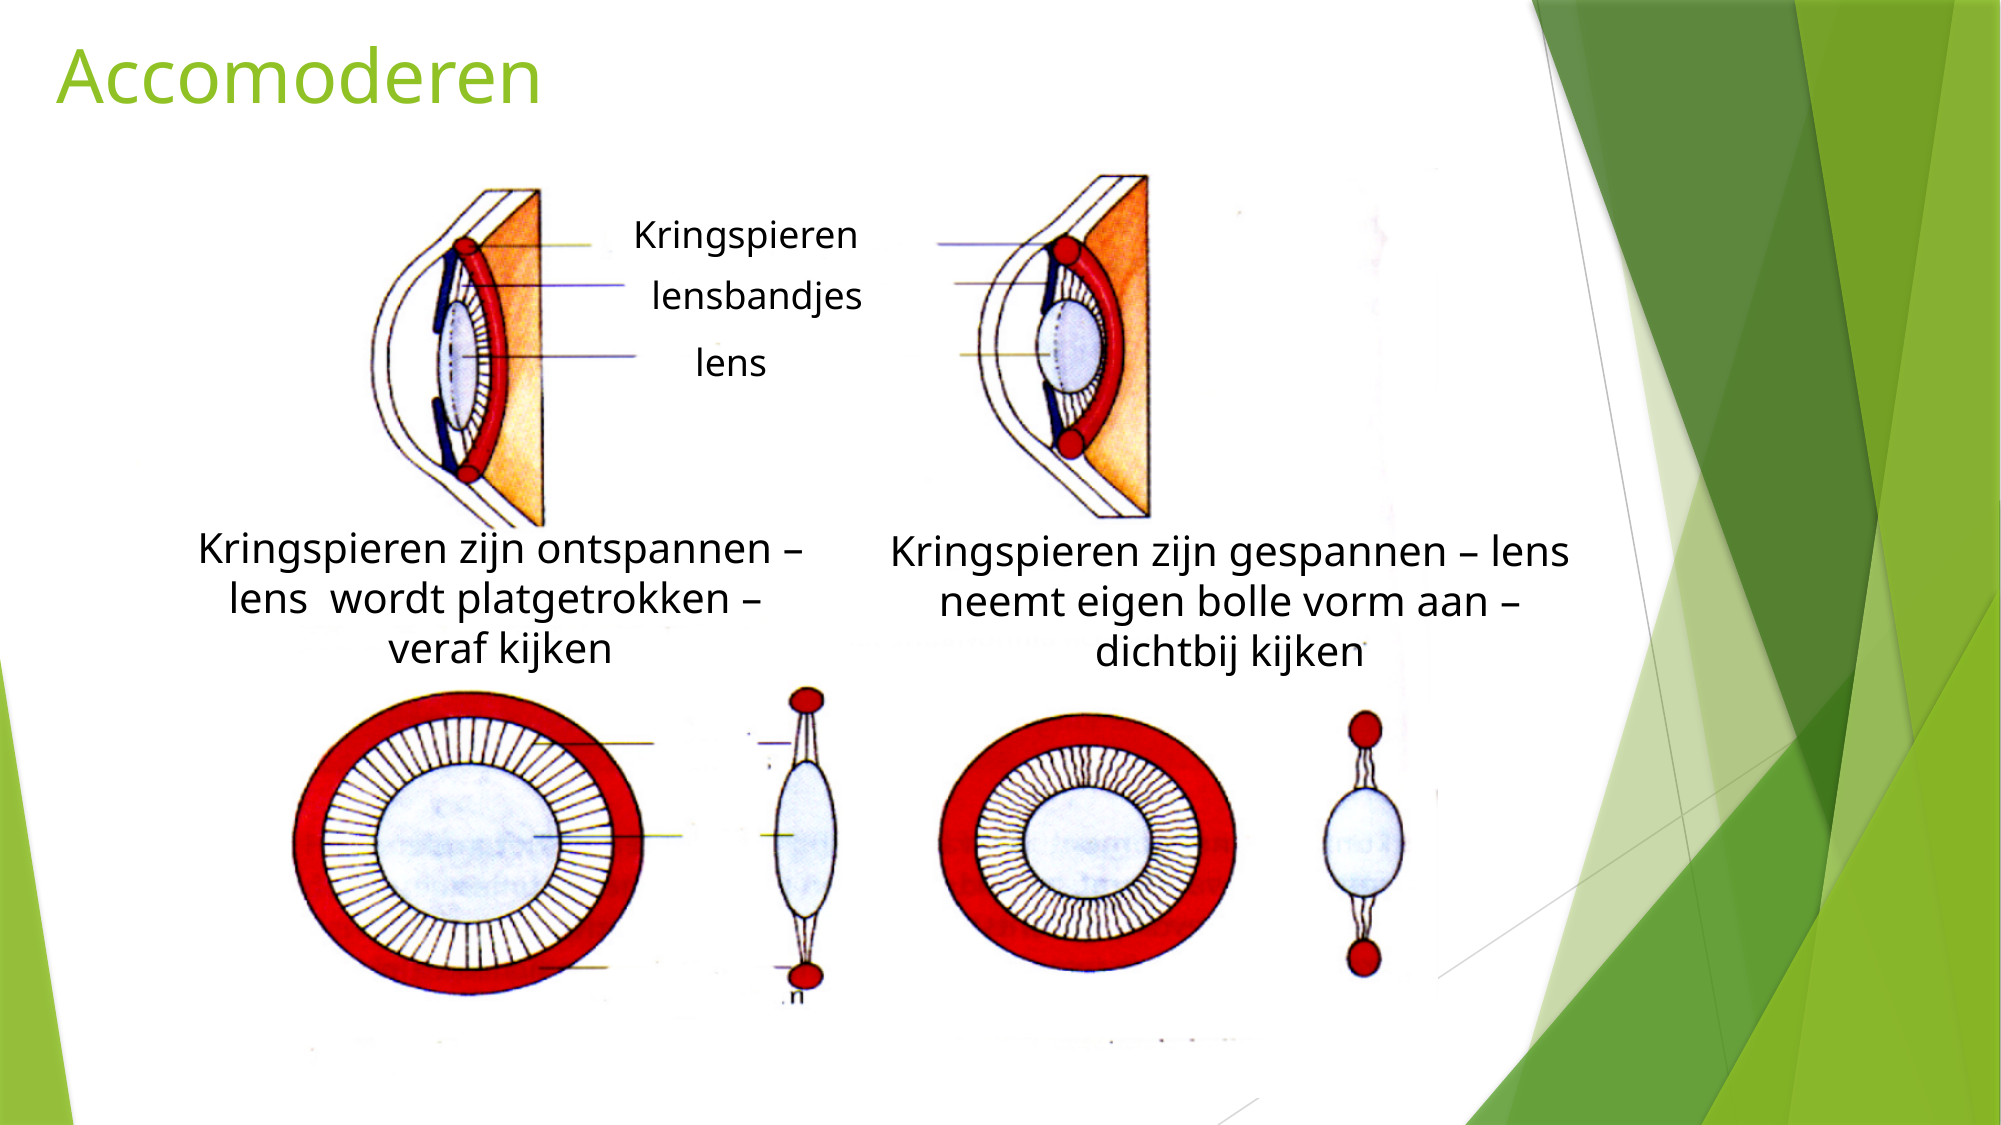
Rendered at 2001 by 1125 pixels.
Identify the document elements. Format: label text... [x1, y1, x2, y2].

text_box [136, 167, 1596, 1098]
title Accomoderen [41, 20, 1452, 238]
